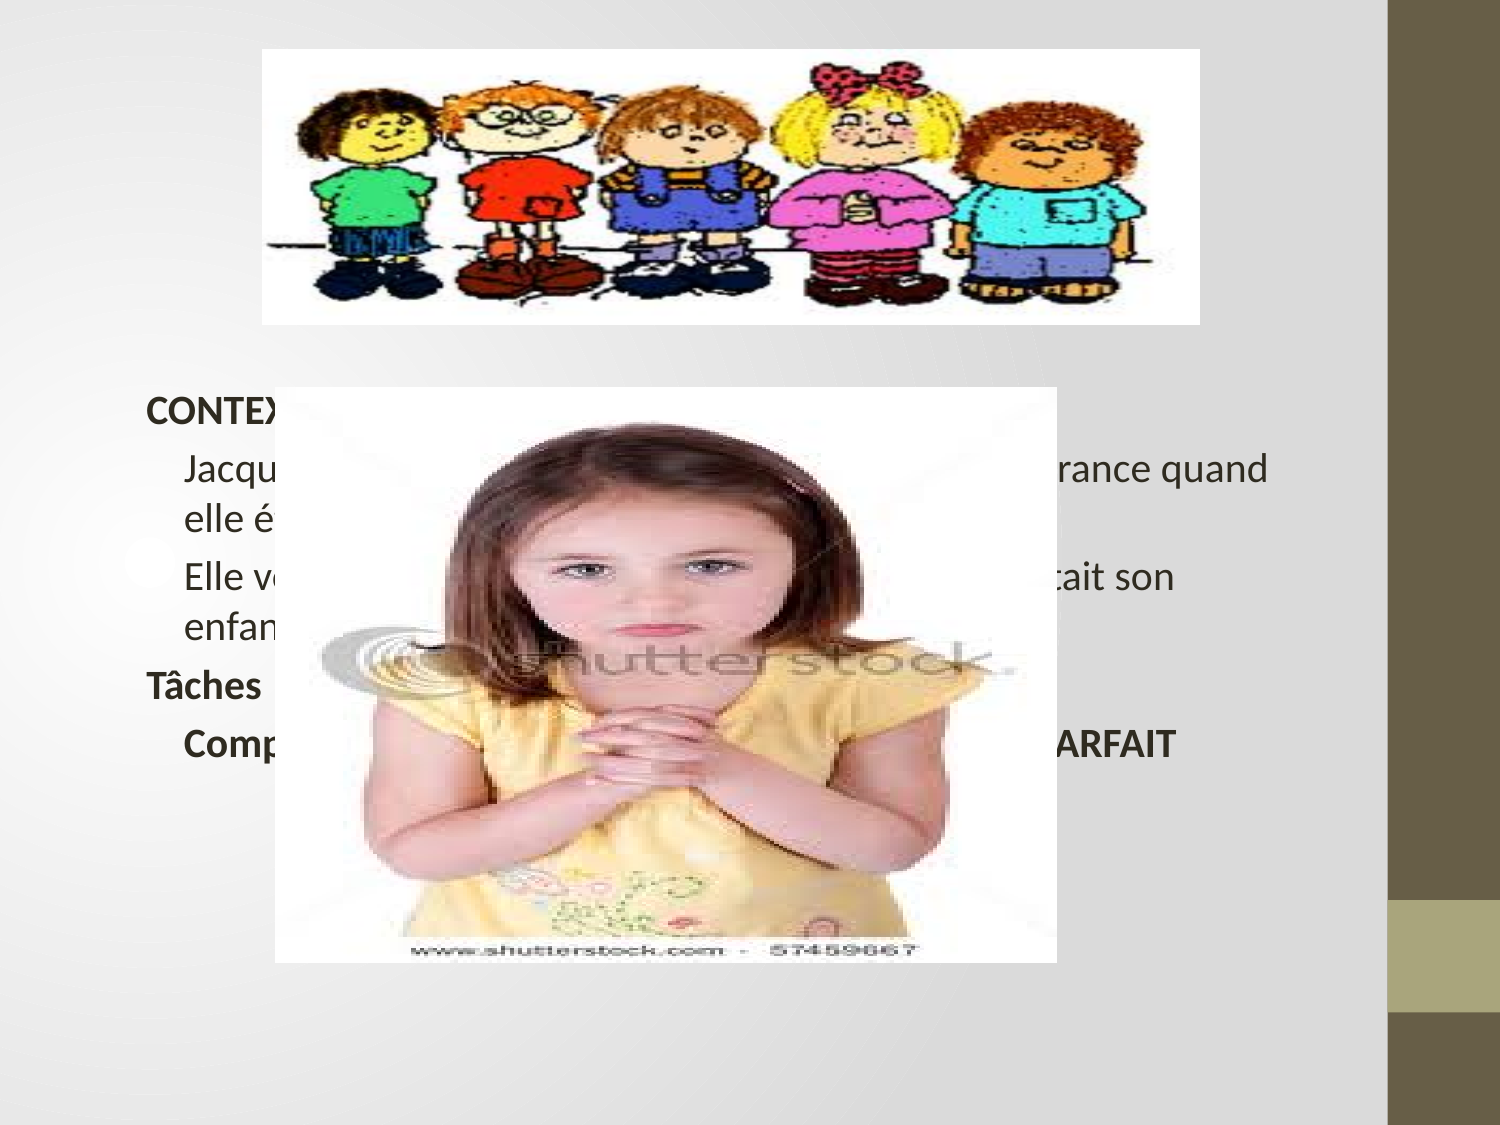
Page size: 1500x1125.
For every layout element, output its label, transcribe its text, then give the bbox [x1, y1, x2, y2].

picture [261, 49, 1201, 326]
picture [274, 386, 1057, 964]
list CONTEXTE Jacqueline Brissac habitait dans un petit village en France quand elle était petite. Elle vous écrit une lettre pour vous dire comment était son enfance. Tâches Complétez la lettre avec la forme correcte de l’IMPARFAIT [112, 375, 1288, 875]
